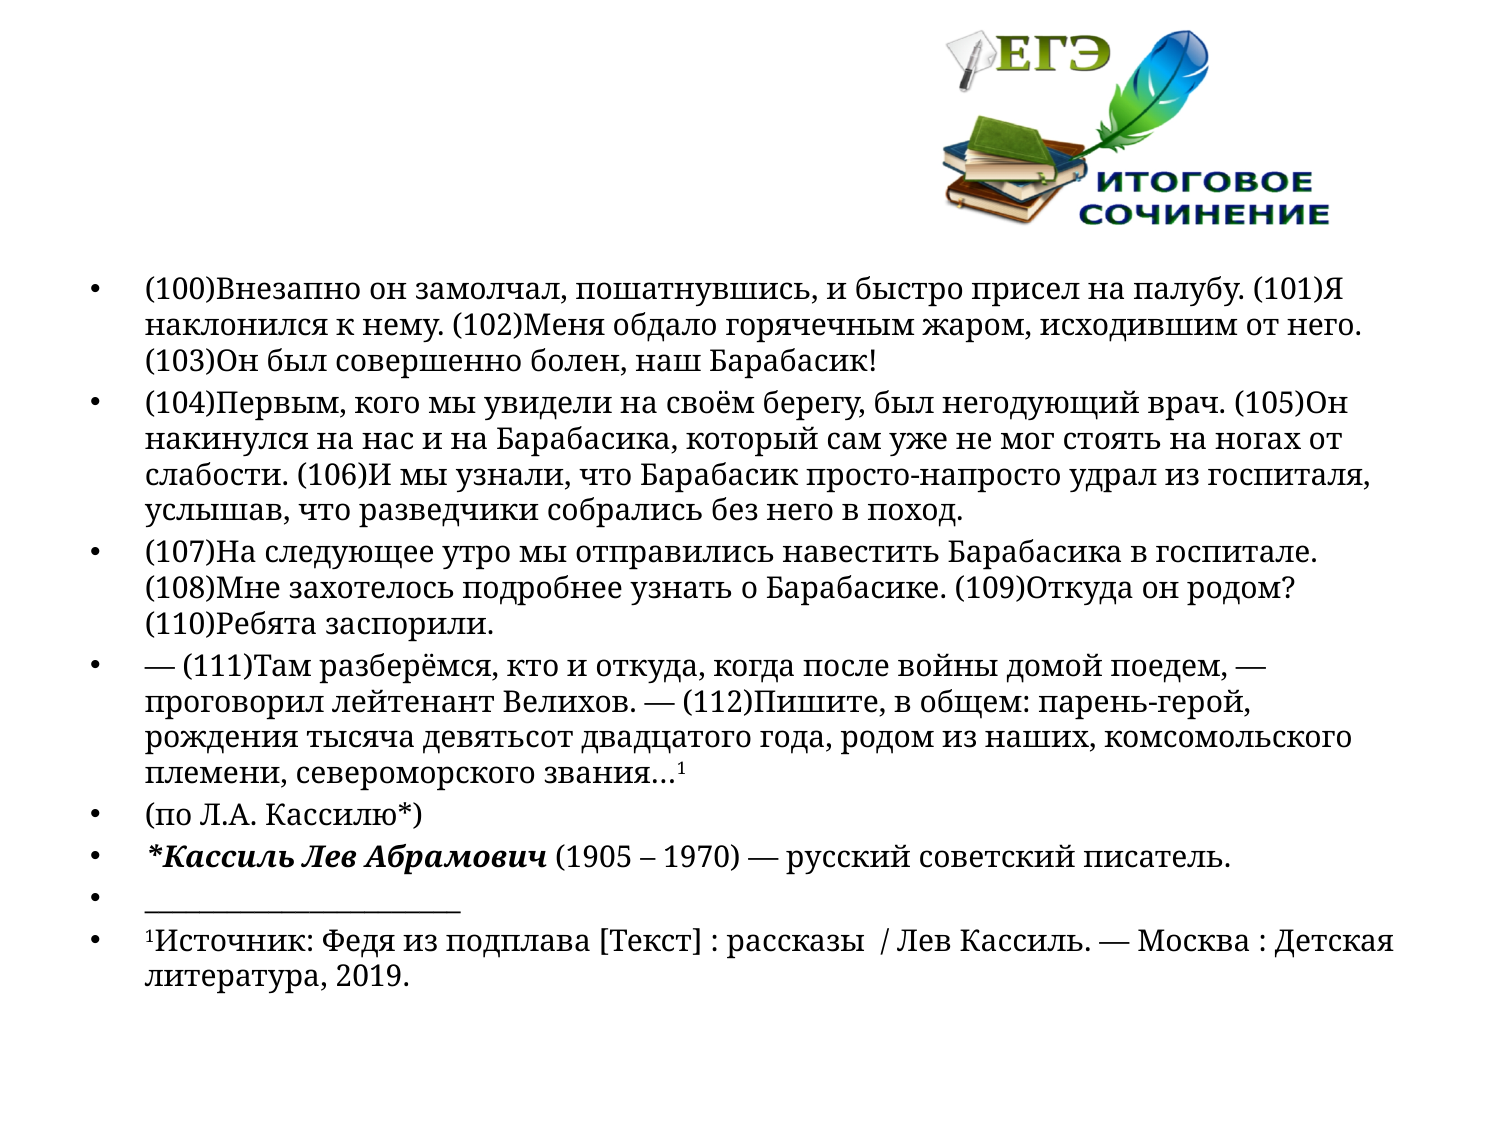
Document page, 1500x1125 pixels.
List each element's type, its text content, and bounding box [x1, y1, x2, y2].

list (100)Внезапно он замолчал, пошатнувшись, и быстро присел на палубу. (101)Я наклонился к нему. (102)Меня обдало горячечным жаром, исходившим от него. (103)Он был совершенно болен, наш Барабасик! (104)Первым, кого мы увидели на своём берегу, был негодующий врач. (105)Он накинулся на нас и на Барабасика, который сам уже не мог стоять на ногах от слабости. (106)И мы узнали, что Барабасик просто-напросто удрал из госпиталя, услышав, что разведчики собрались без него в поход. (107)На следующее утро мы отправились навестить Барабасика в госпитале. (108)Мне захотелось подробнее узнать о Барабасике. (109)Откуда он родом? (110)Ребята заспорили. — (111)Там разберёмся, кто и откуда, когда после войны домой поедем, — проговорил лейтенант Велихов. — (112)Пишите, в общем: парень-герой, рождения тысяча девятьсот двадцатого года, родом из наших, комсомольского племени, североморского звания…1 (по Л.А. Кассилю*) *Кассиль Лев Абрамович (1905 – 1970) — русский советский писатель. _______________________ 1Источник: Федя из подплава [Текст] : рассказы / Лев Кассиль. — Москва : Детская литература, 2019. [75, 262, 1425, 1005]
picture [879, 18, 1424, 244]
